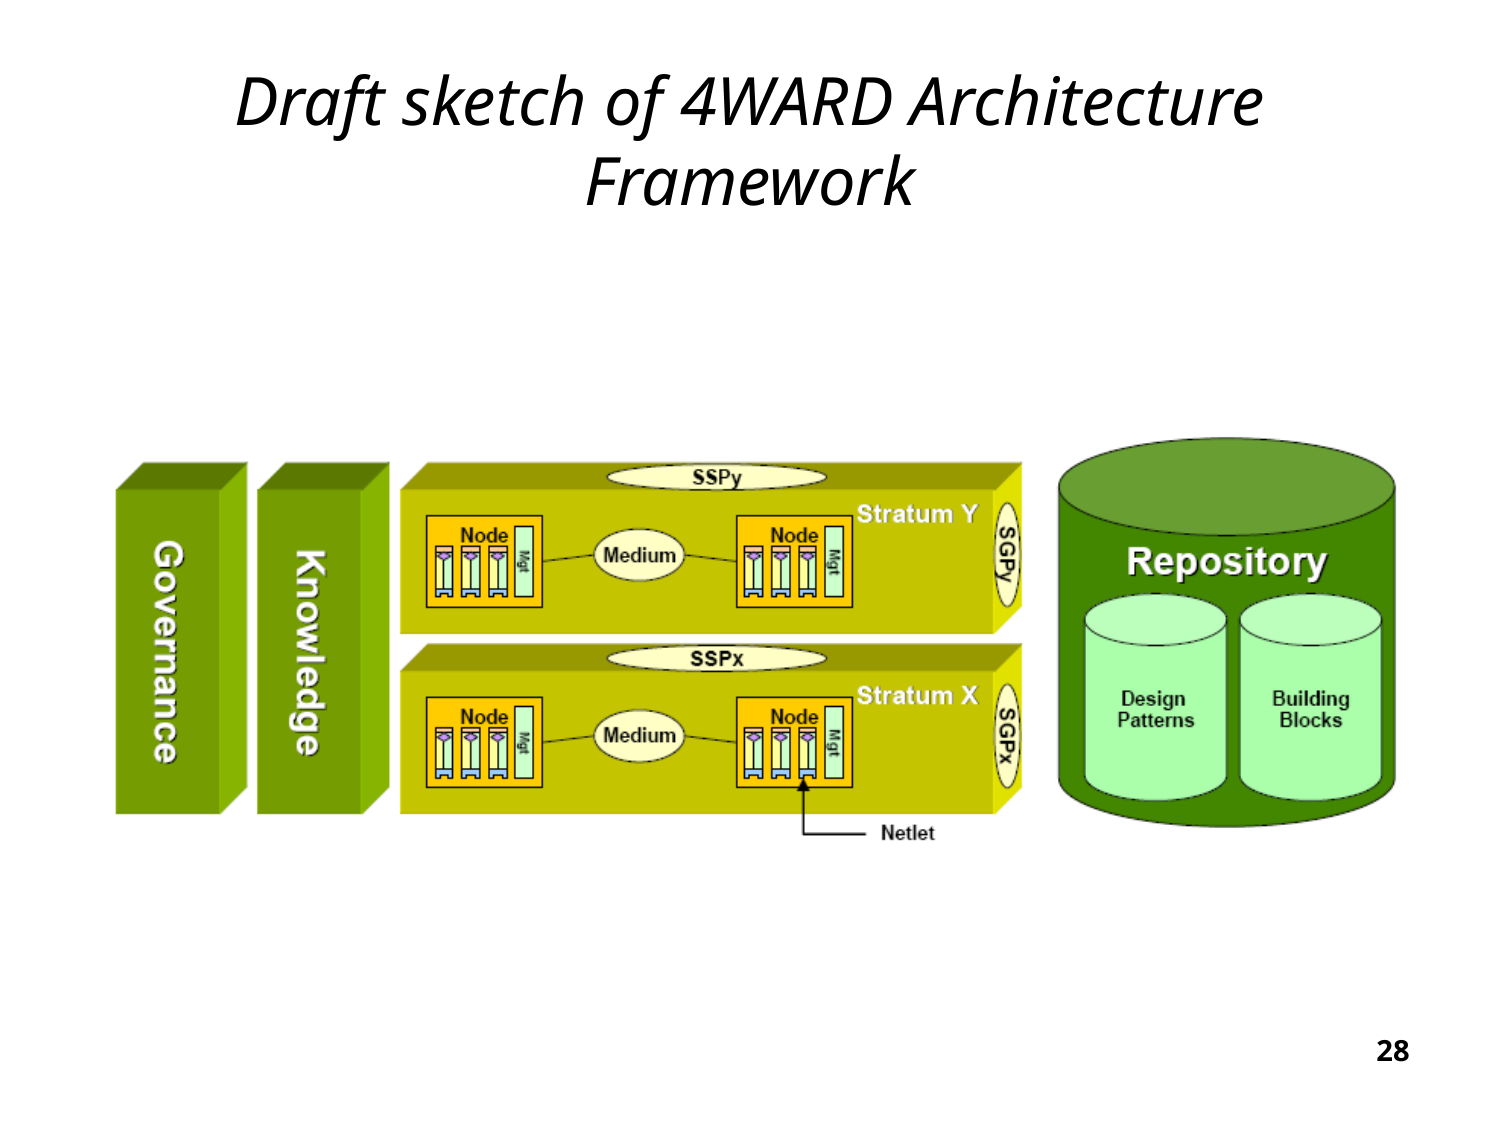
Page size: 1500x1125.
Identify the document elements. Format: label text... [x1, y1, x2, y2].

title Draft sketch of 4WARD Architecture Framework [74, 44, 1426, 233]
slide_number 28 [1074, 1024, 1426, 1103]
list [74, 410, 1426, 857]
